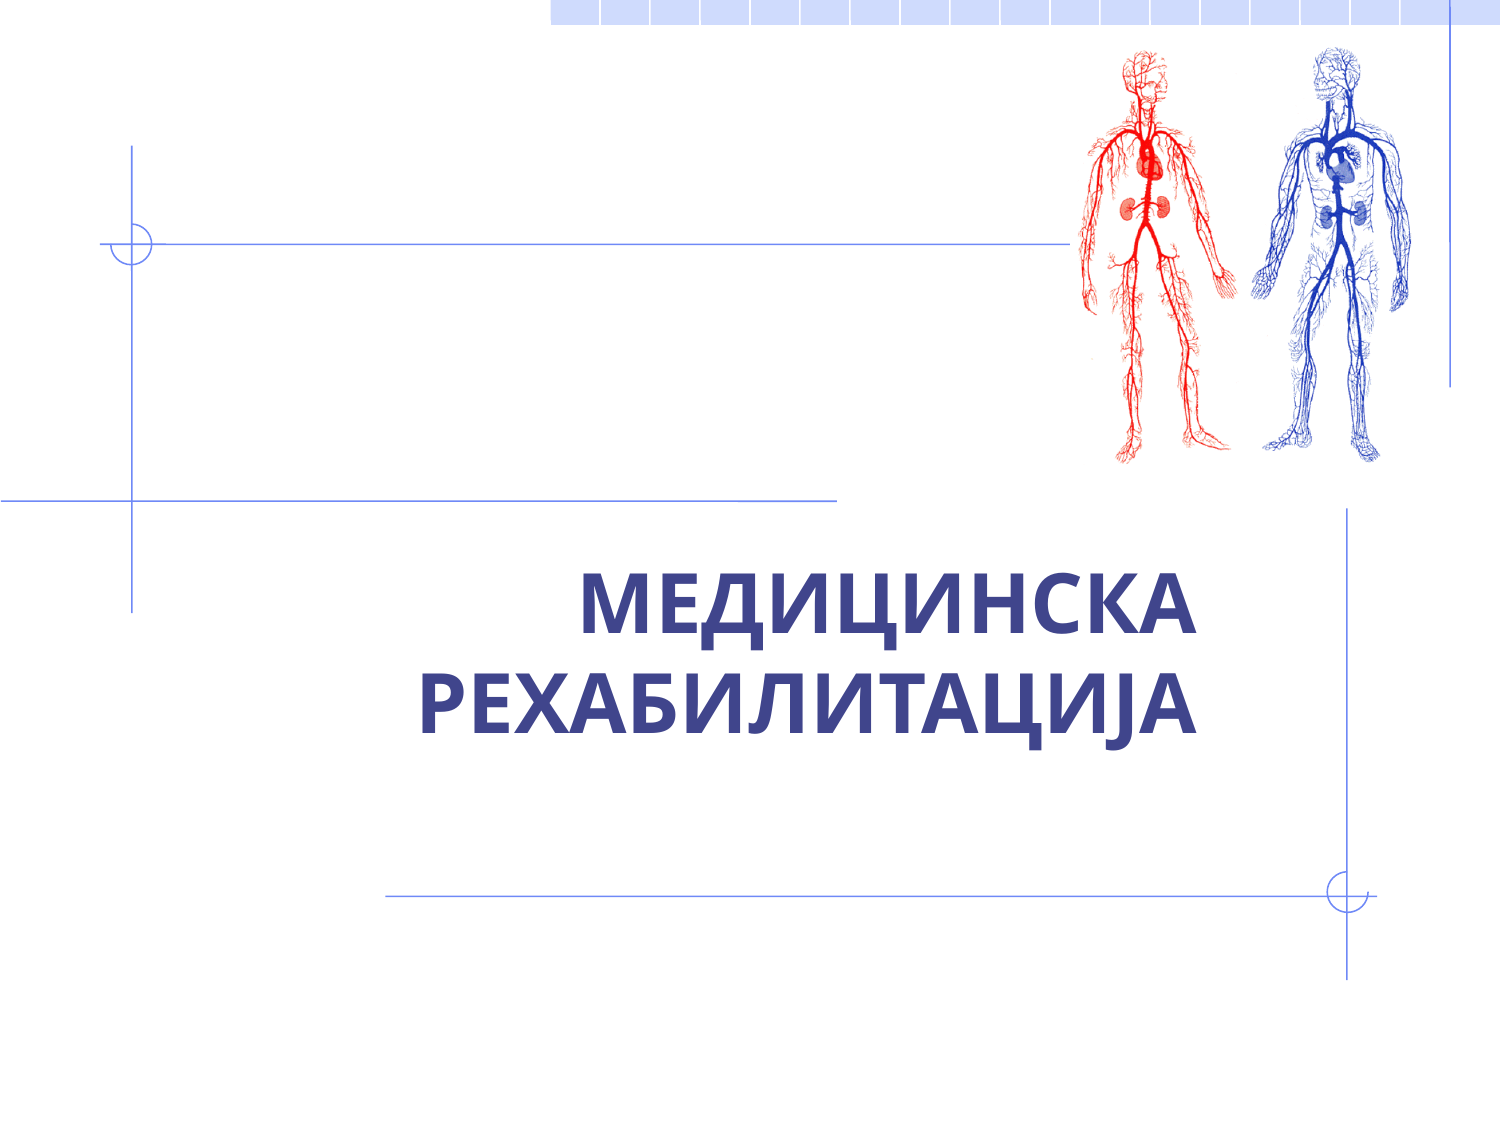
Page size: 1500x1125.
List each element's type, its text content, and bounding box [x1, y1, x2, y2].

subtitle МЕДИЦИНСКА РЕХАБИЛИТАЦИЈА [162, 542, 1213, 831]
picture [1069, 37, 1426, 476]
